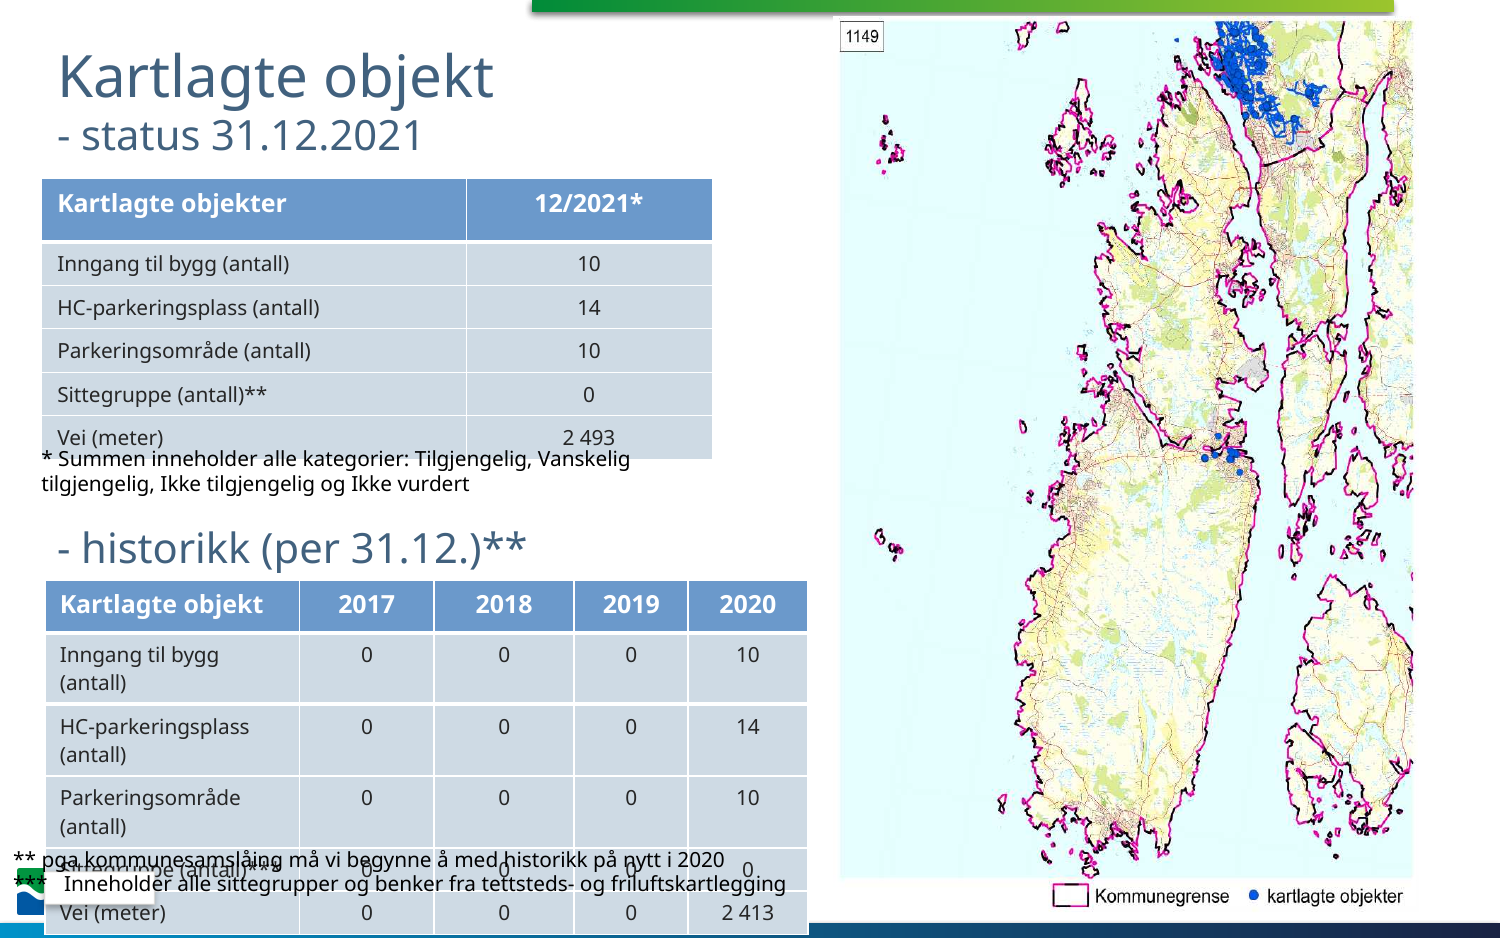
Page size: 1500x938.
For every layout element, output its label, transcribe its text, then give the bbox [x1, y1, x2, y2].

table_cell 0 [435, 706, 573, 775]
table_cell Parkeringsområde (antall) [42, 329, 466, 372]
table_cell 2 493 [467, 416, 712, 459]
table_cell 0 [300, 706, 433, 775]
table_cell 10 [467, 329, 712, 372]
table_cell 0 [467, 373, 712, 415]
table_cell 0 [575, 706, 687, 775]
table_cell Vei (meter) [46, 904, 299, 934]
table_header 2019 [575, 581, 687, 631]
table_cell HC-parkeringsplass (antall) [46, 706, 299, 775]
text_box Kartlagte objekt - status 31.12.2021 [42, 24, 828, 167]
table_cell 0 [435, 777, 573, 838]
table_cell 0 [435, 635, 573, 702]
table_cell Inngang til bygg (antall) [46, 635, 299, 702]
table_cell 14 [689, 706, 807, 775]
table_header Kartlagte objekt [46, 581, 299, 631]
table_cell HC-parkeringsplass (antall) [42, 286, 466, 328]
table_cell 0 [300, 904, 433, 934]
table_header 2018 [435, 581, 573, 631]
table_cell 10 [467, 244, 712, 285]
table_cell 0 [300, 777, 433, 838]
table_cell 0 [300, 635, 433, 702]
table_cell 0 [802, 849, 807, 890]
table_cell Parkeringsområde (antall) [46, 777, 299, 838]
table_cell 10 [689, 635, 807, 702]
table_cell 14 [467, 286, 712, 328]
table_header 2020 [689, 581, 807, 631]
table_cell 0 [435, 904, 573, 934]
table_cell 0 [575, 904, 687, 934]
text_box ** pga kommunesamslåing må vi begynne å med historikk på nytt i 2020 *** Inneholder alle sittegrupper og benker fra tettsteds- og friluftskartlegging [0, 838, 802, 904]
table_cell 2 413 [689, 892, 807, 934]
table_cell 0 [575, 635, 687, 702]
table_cell 0 [575, 777, 687, 838]
text_box - historikk (per 31.12.)** [42, 496, 828, 580]
table_header Kartlagte objekter [42, 179, 466, 240]
table_header 2017 [300, 581, 433, 631]
text_box * Summen inneholder alle kategorier: Tilgjengelig, Vanskelig tilgjengelig, Ikke tilgjengelig og Ikke vurdert [26, 438, 711, 504]
table_cell Vei (meter) [42, 416, 466, 438]
table_cell Sittegruppe (antall)** [42, 373, 466, 415]
table_cell 10 [689, 777, 807, 847]
table_cell Inngang til bygg (antall) [42, 244, 466, 285]
picture [833, 16, 1419, 913]
table_header 12/2021* [467, 179, 712, 240]
